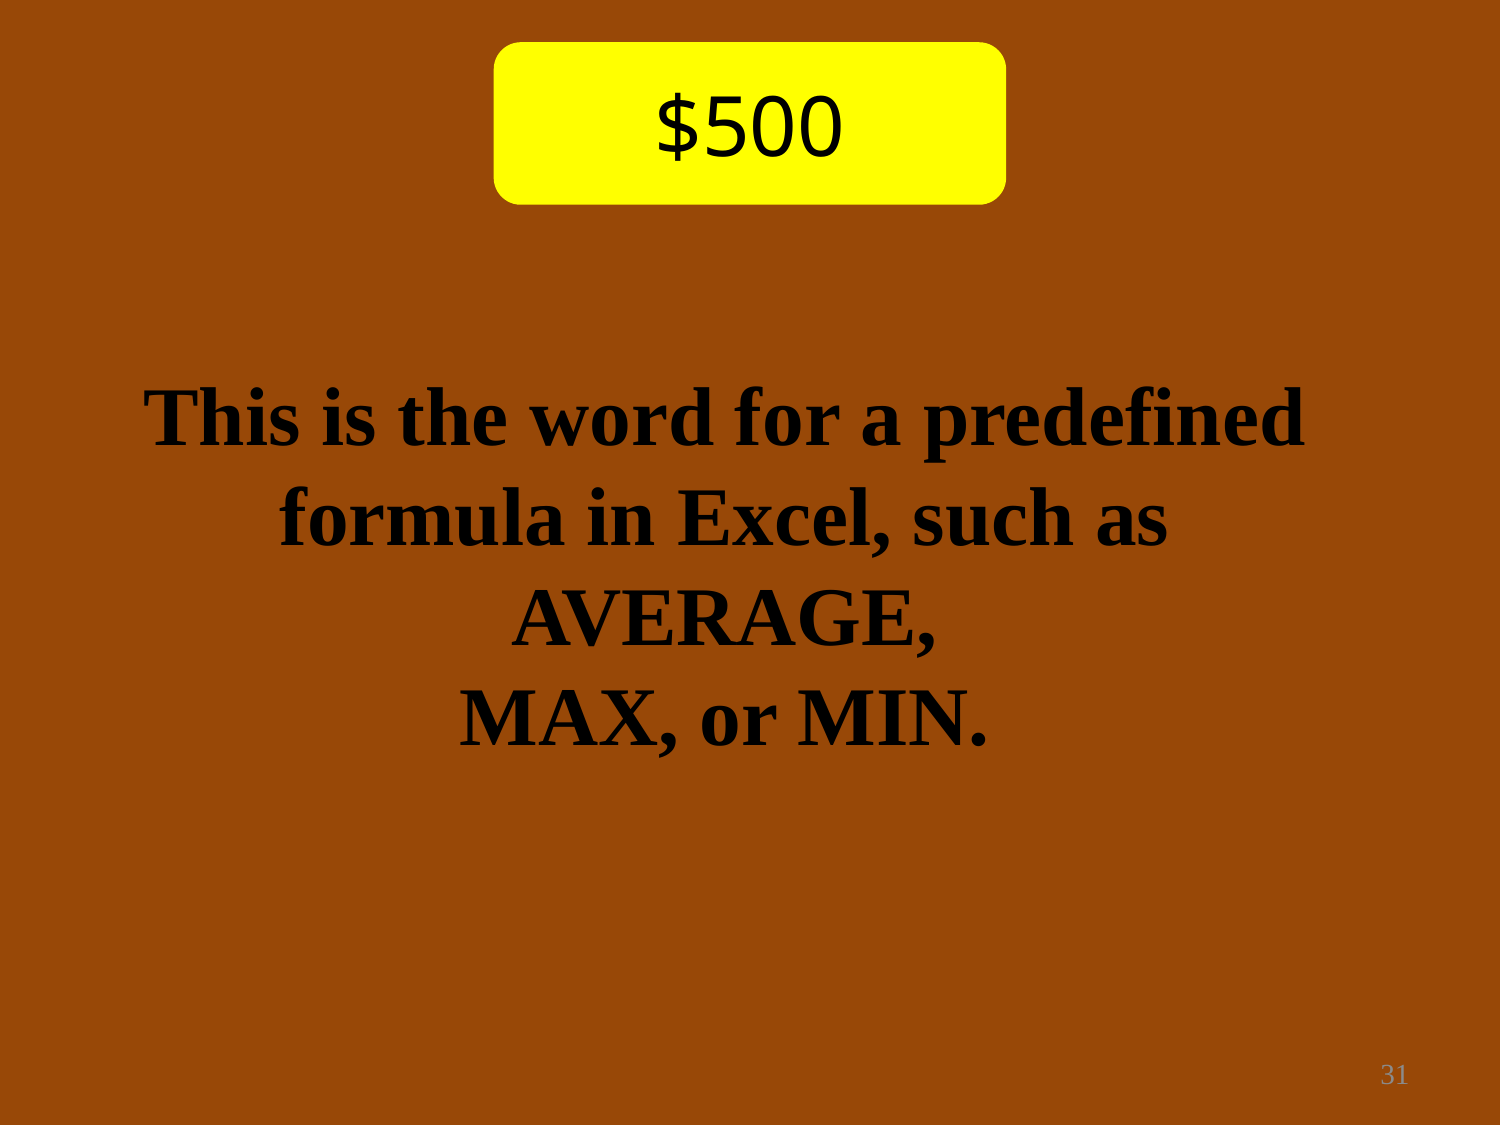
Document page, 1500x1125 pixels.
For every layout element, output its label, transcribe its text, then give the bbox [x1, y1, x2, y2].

slide_number 31 [1074, 1042, 1425, 1103]
text_box $500 [493, 42, 1007, 205]
text_box This is the word for a predefined formula in Excel, such as AVERAGE, MAX, or MIN. [124, 355, 1325, 890]
